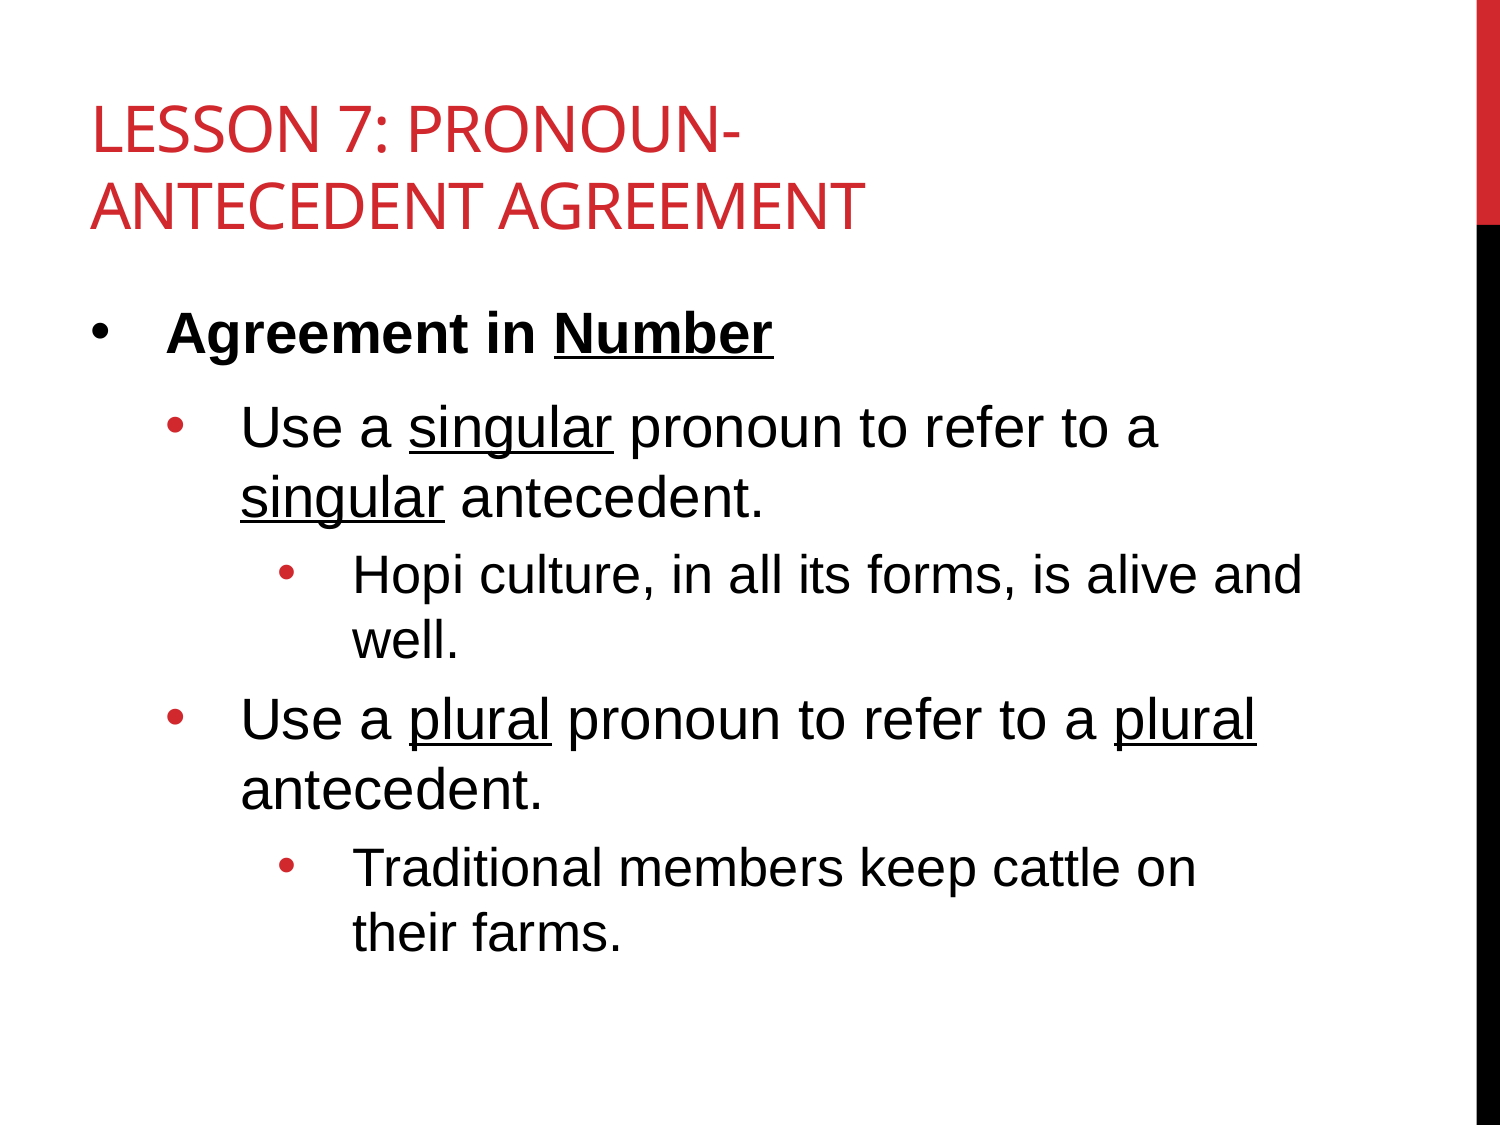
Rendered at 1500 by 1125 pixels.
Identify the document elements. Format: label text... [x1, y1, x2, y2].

list Agreement in Number Use a singular pronoun to refer to a singular antecedent. Hopi culture, in all its forms, is alive and well. Use a plural pronoun to refer to a plural antecedent. Traditional members keep cattle on their farms. [75, 287, 1325, 1005]
title Lesson 7: Pronoun-Antecedent Agreement [75, 25, 1025, 250]
